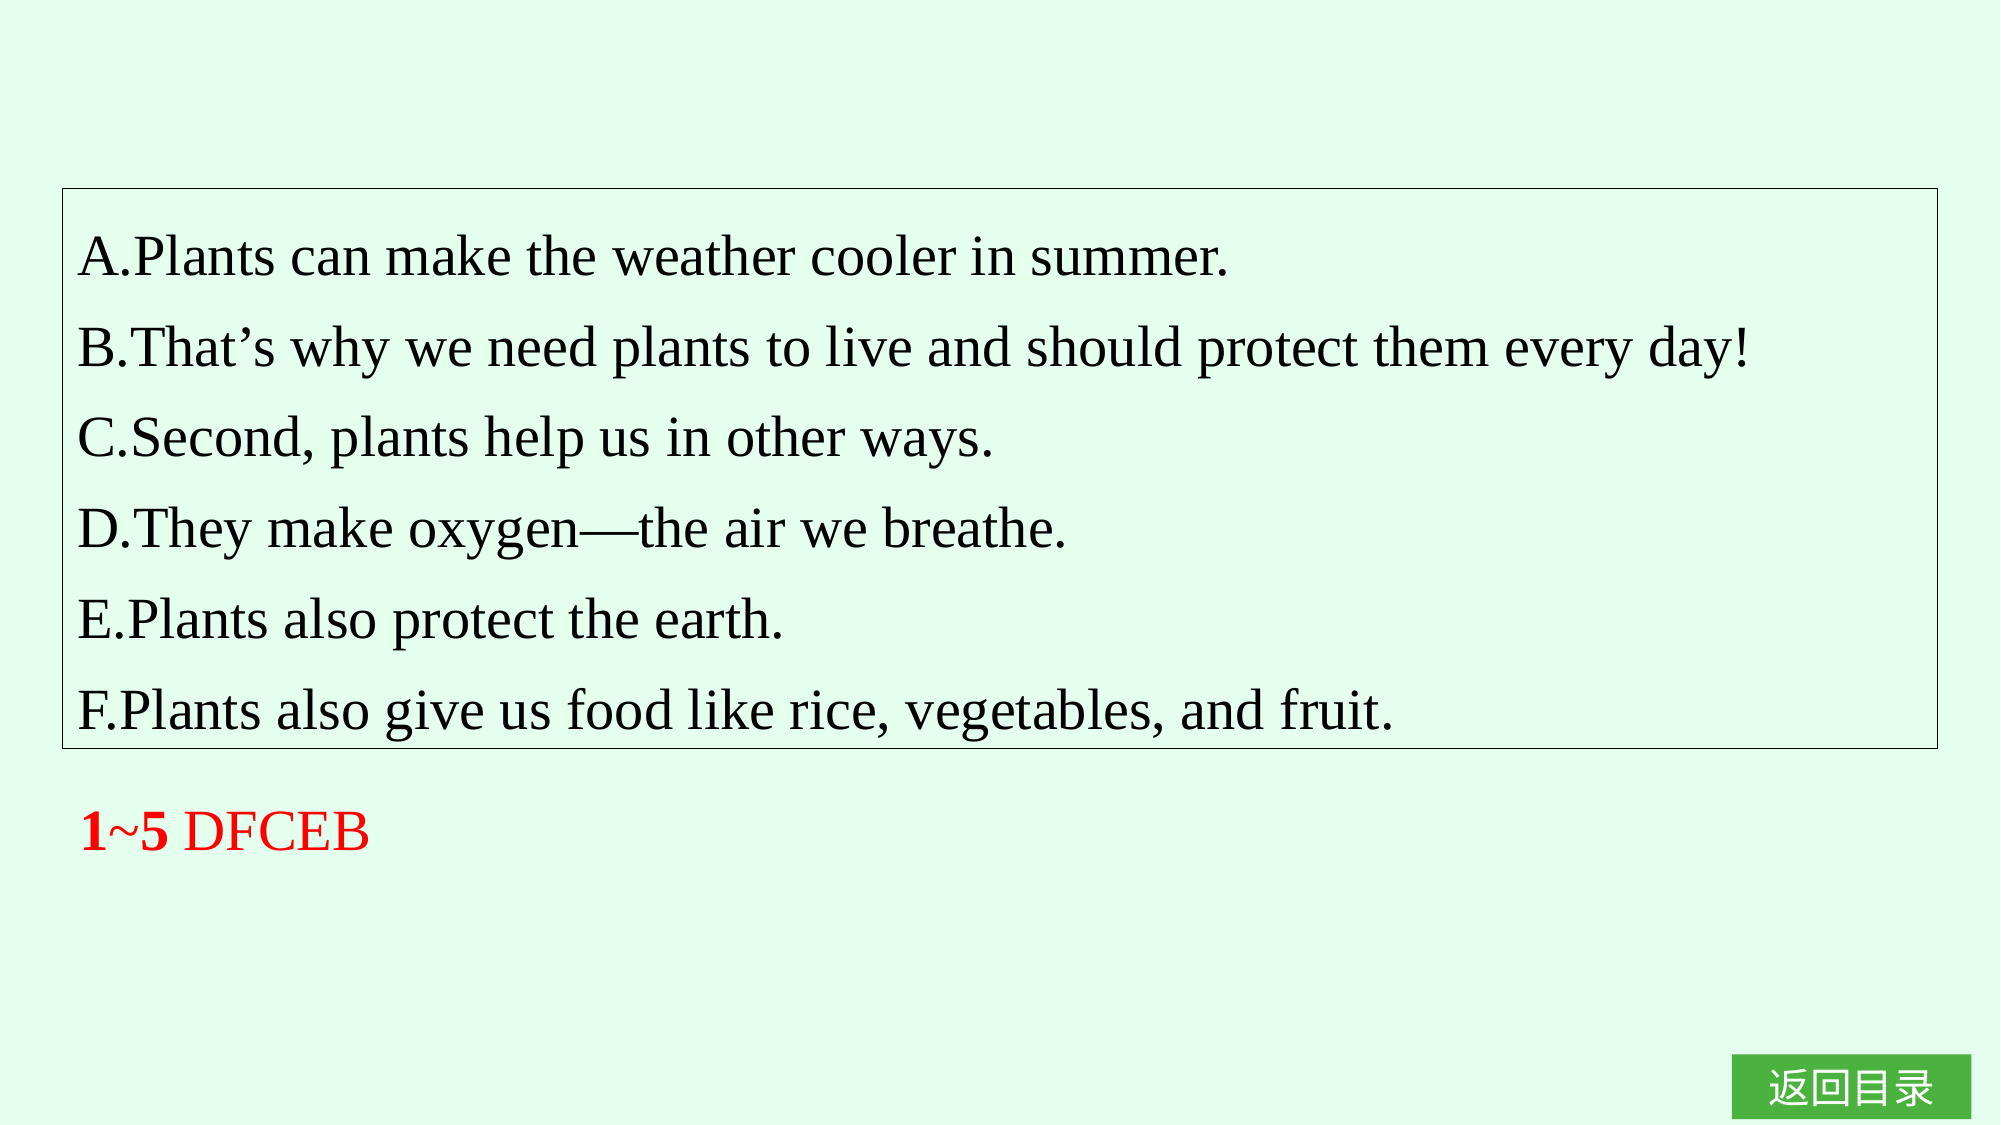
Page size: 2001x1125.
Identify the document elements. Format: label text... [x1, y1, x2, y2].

text_box A.Plants can make the weather cooler in summer. B.That’s why we need plants to live and should protect them every day! C.Second, plants help us in other ways. D.They make oxygen—the air we breathe. E.Plants also protect the earth. F.Plants also give us food like rice, vegetables, and fruit. [62, 188, 1938, 749]
text_box 1~5 DFCEB [64, 763, 401, 870]
